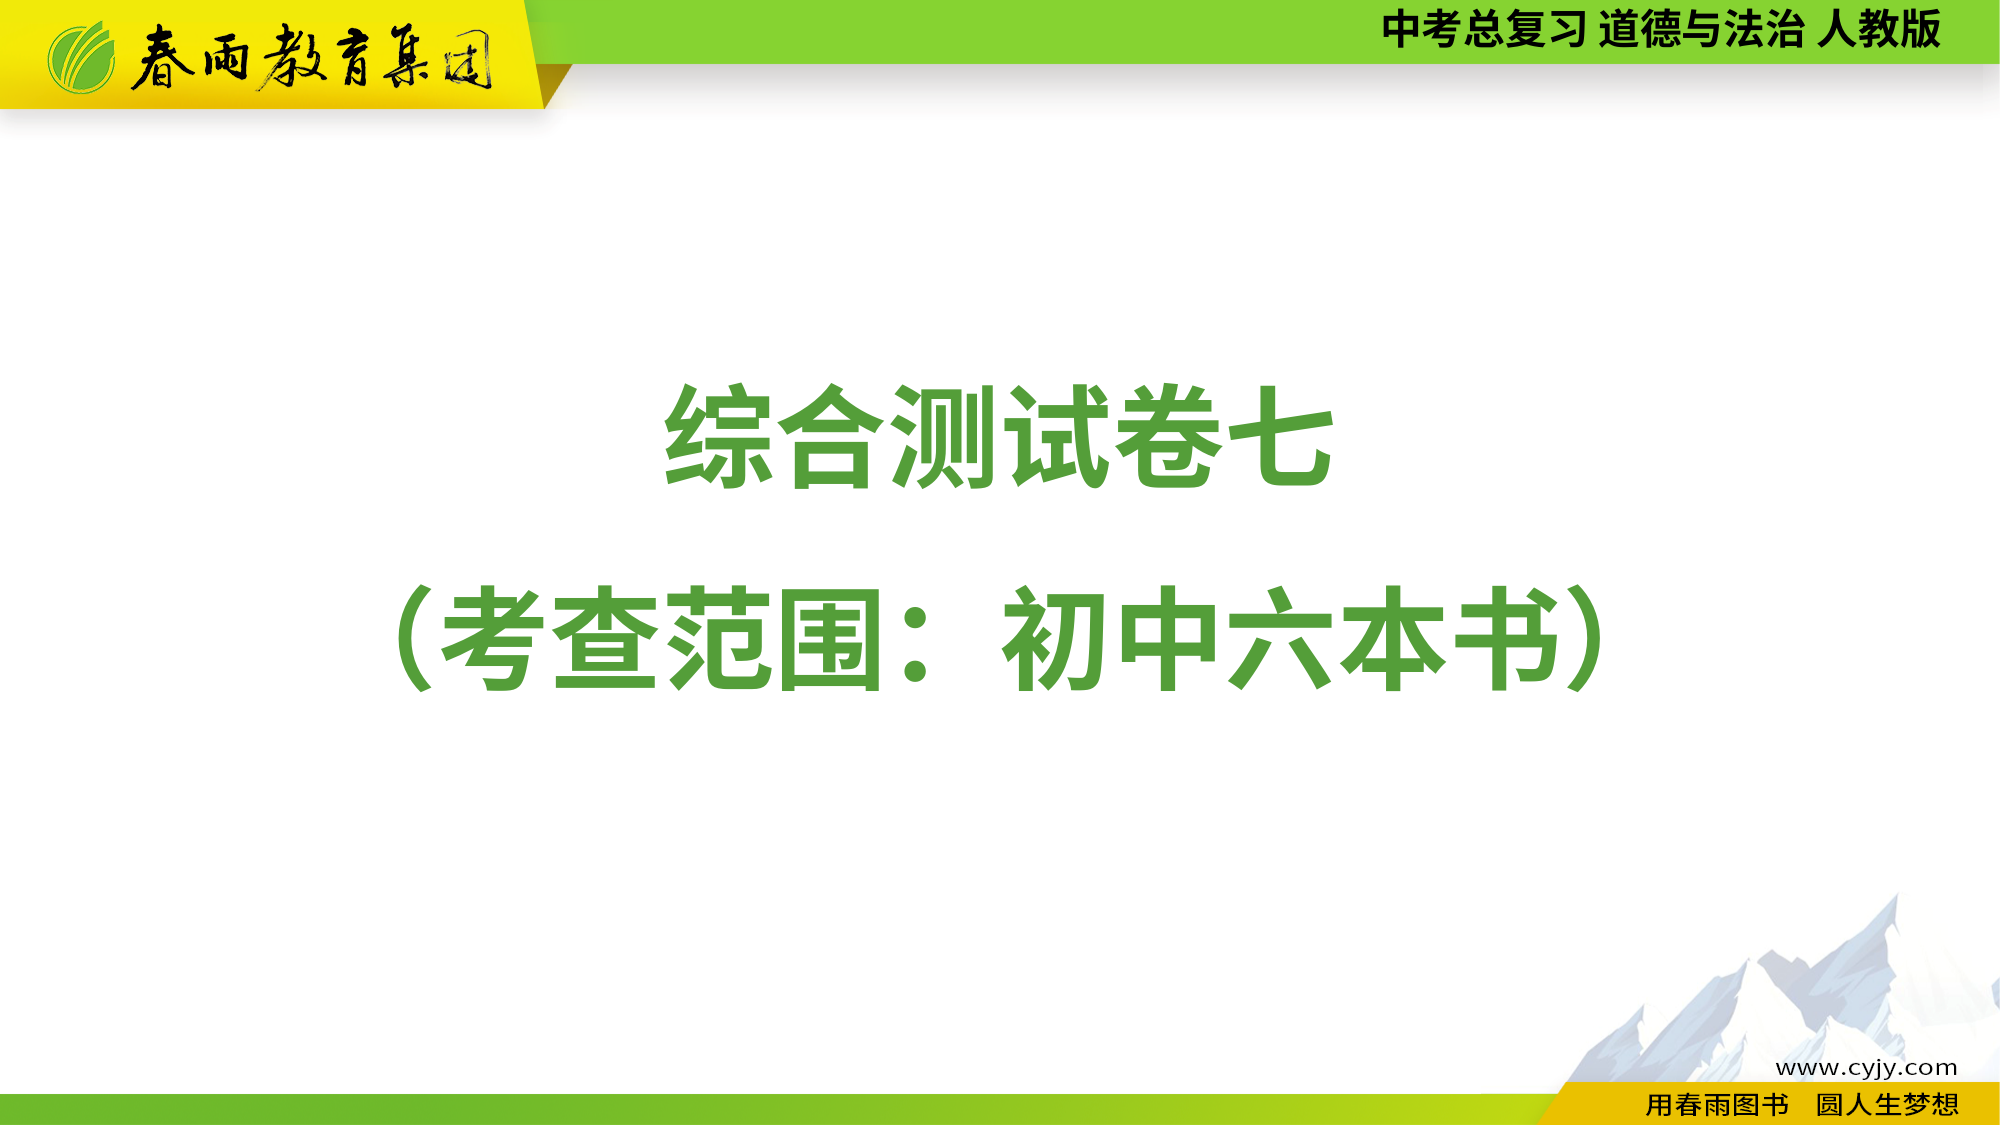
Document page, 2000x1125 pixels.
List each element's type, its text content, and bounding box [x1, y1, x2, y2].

picture [0, 0, 2000, 1125]
text_box 综合测试卷七 （考查范围：初中六本书） [54, 291, 1946, 712]
